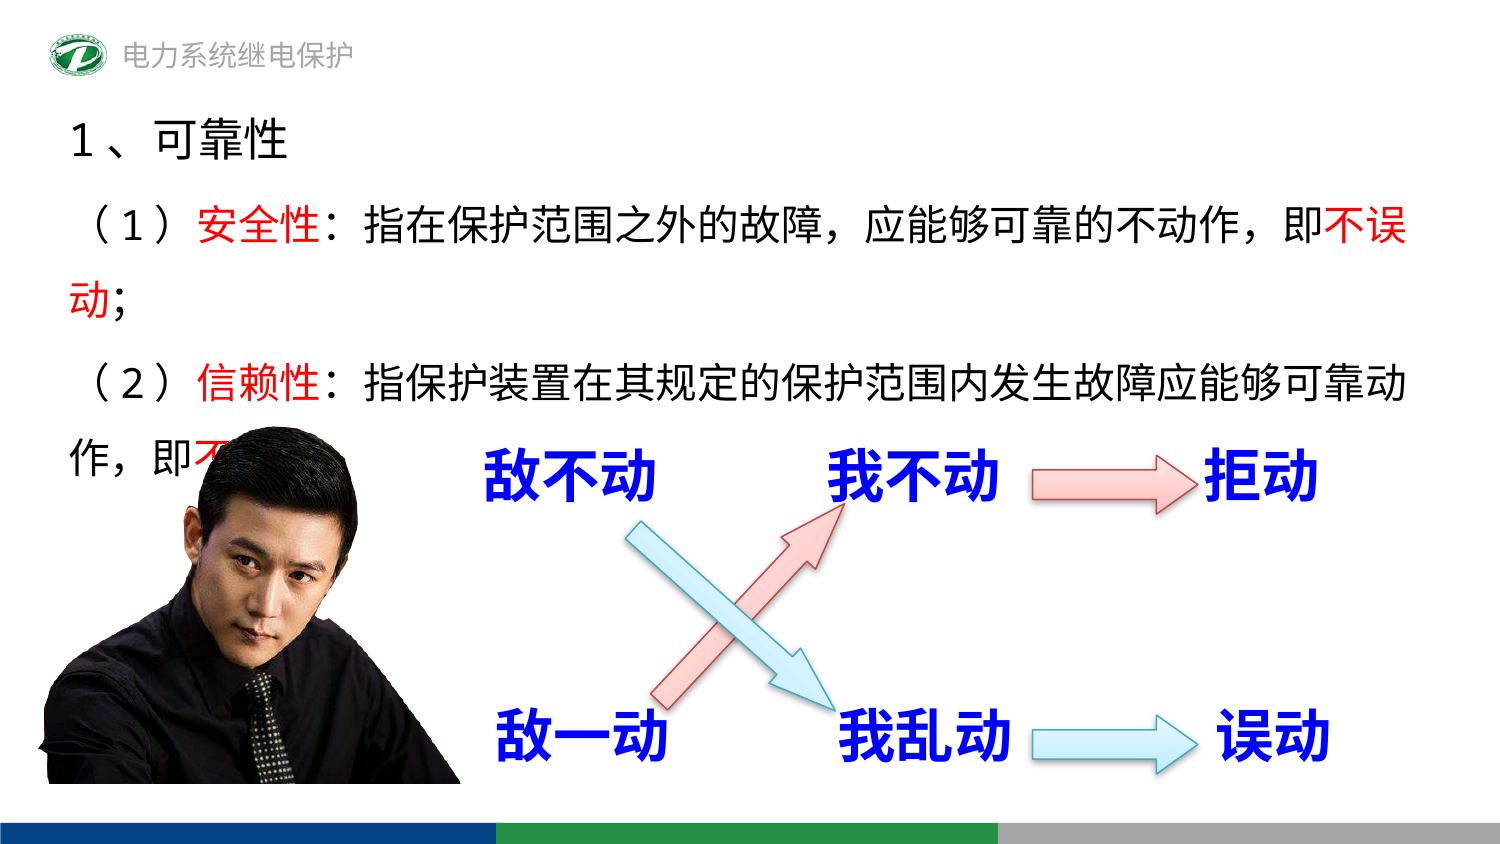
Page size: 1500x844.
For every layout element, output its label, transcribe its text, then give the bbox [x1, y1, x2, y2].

text_box [1031, 454, 1199, 515]
text_box 敌一动 [480, 691, 717, 777]
text_box 我乱动 [822, 691, 1060, 777]
picture [41, 19, 118, 91]
text_box 拒动 [1189, 431, 1426, 517]
list 1、可靠性 （1）安全性：指在保护范围之外的故障，应能够可靠的不动作，即不误动； （2）信赖性：指保护装置在其规定的保护范围内发生故障应能够可靠动作，即不拒动。 [53, 102, 1447, 788]
text_box [996, 821, 1500, 844]
text_box [1031, 714, 1199, 775]
text_box [494, 821, 996, 844]
text_box 电力系统继电保护 [122, 29, 370, 80]
text_box 敌不动 [476, 431, 705, 517]
text_box [736, 502, 846, 618]
picture [31, 421, 472, 784]
text_box 我不动 [811, 431, 1048, 517]
text_box [649, 627, 731, 711]
text_box 误动 [1200, 691, 1438, 777]
text_box [0, 821, 494, 844]
text_box [624, 520, 837, 712]
